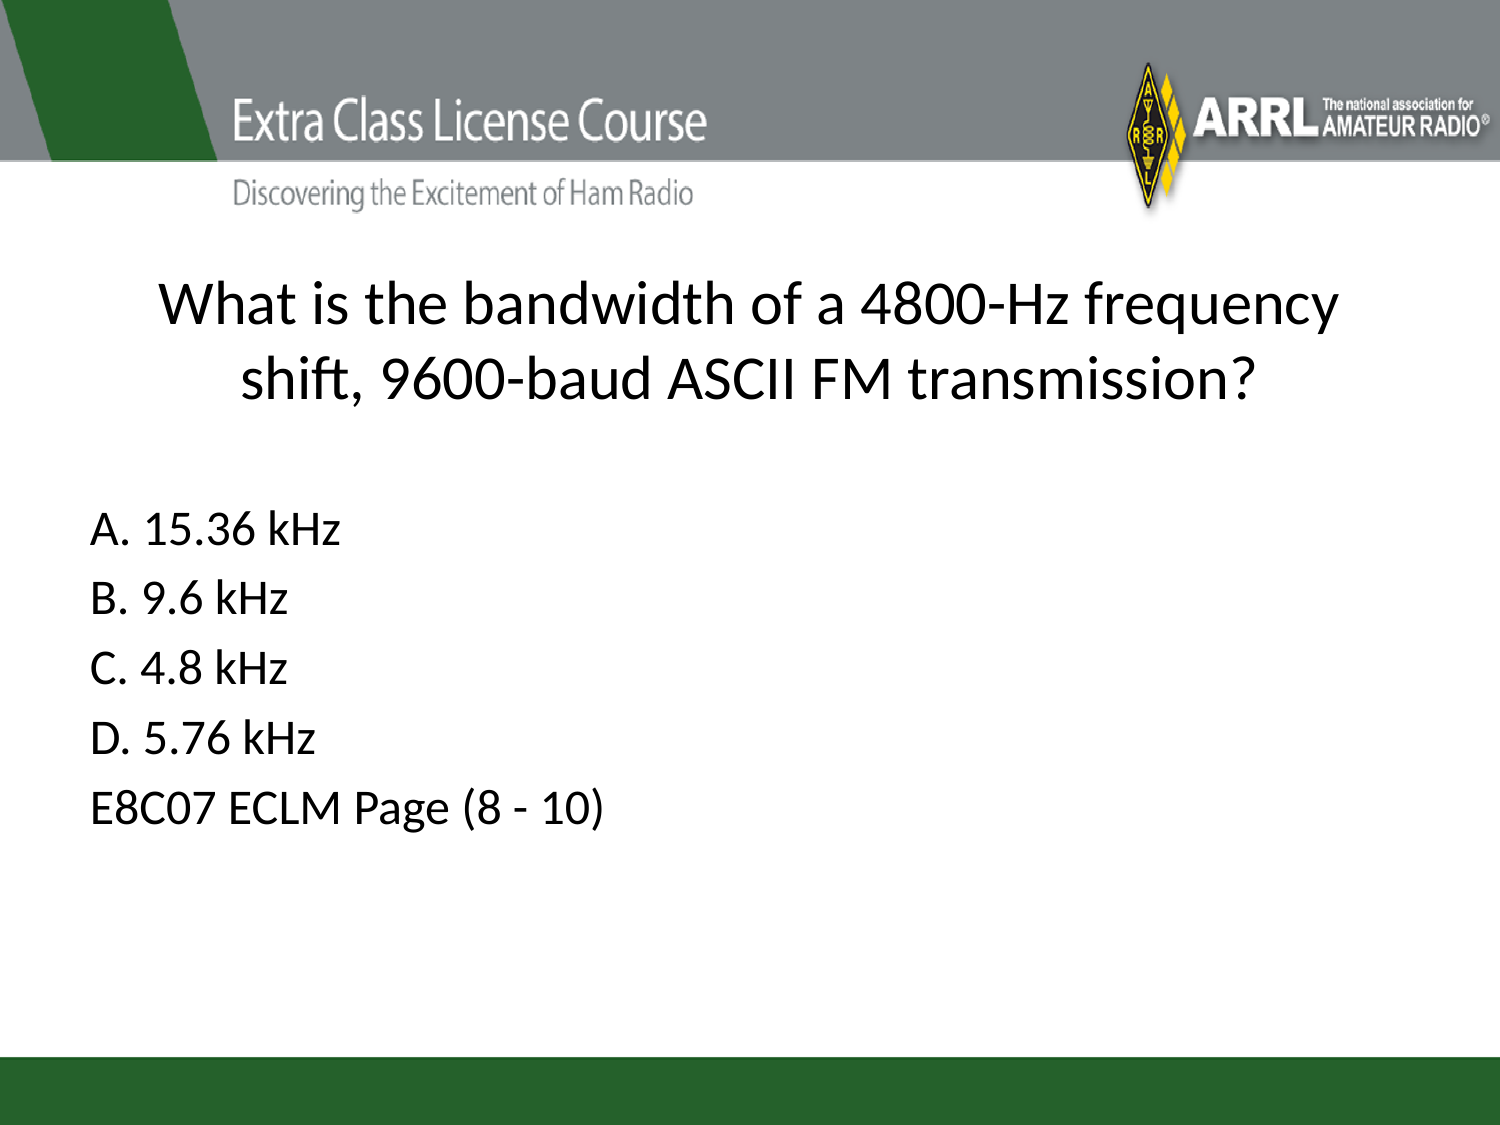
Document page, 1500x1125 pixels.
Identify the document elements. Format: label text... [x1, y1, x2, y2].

picture [0, 0, 1500, 1125]
list A. 15.36 kHz B. 9.6 kHz C. 4.8 kHz D. 5.76 kHz E8C07 ECLM Page (8 - 10) [75, 487, 1425, 1005]
title What is the bandwidth of a 4800-Hz frequency shift, 9600-baud ASCII FM transmission? [75, 254, 1425, 435]
